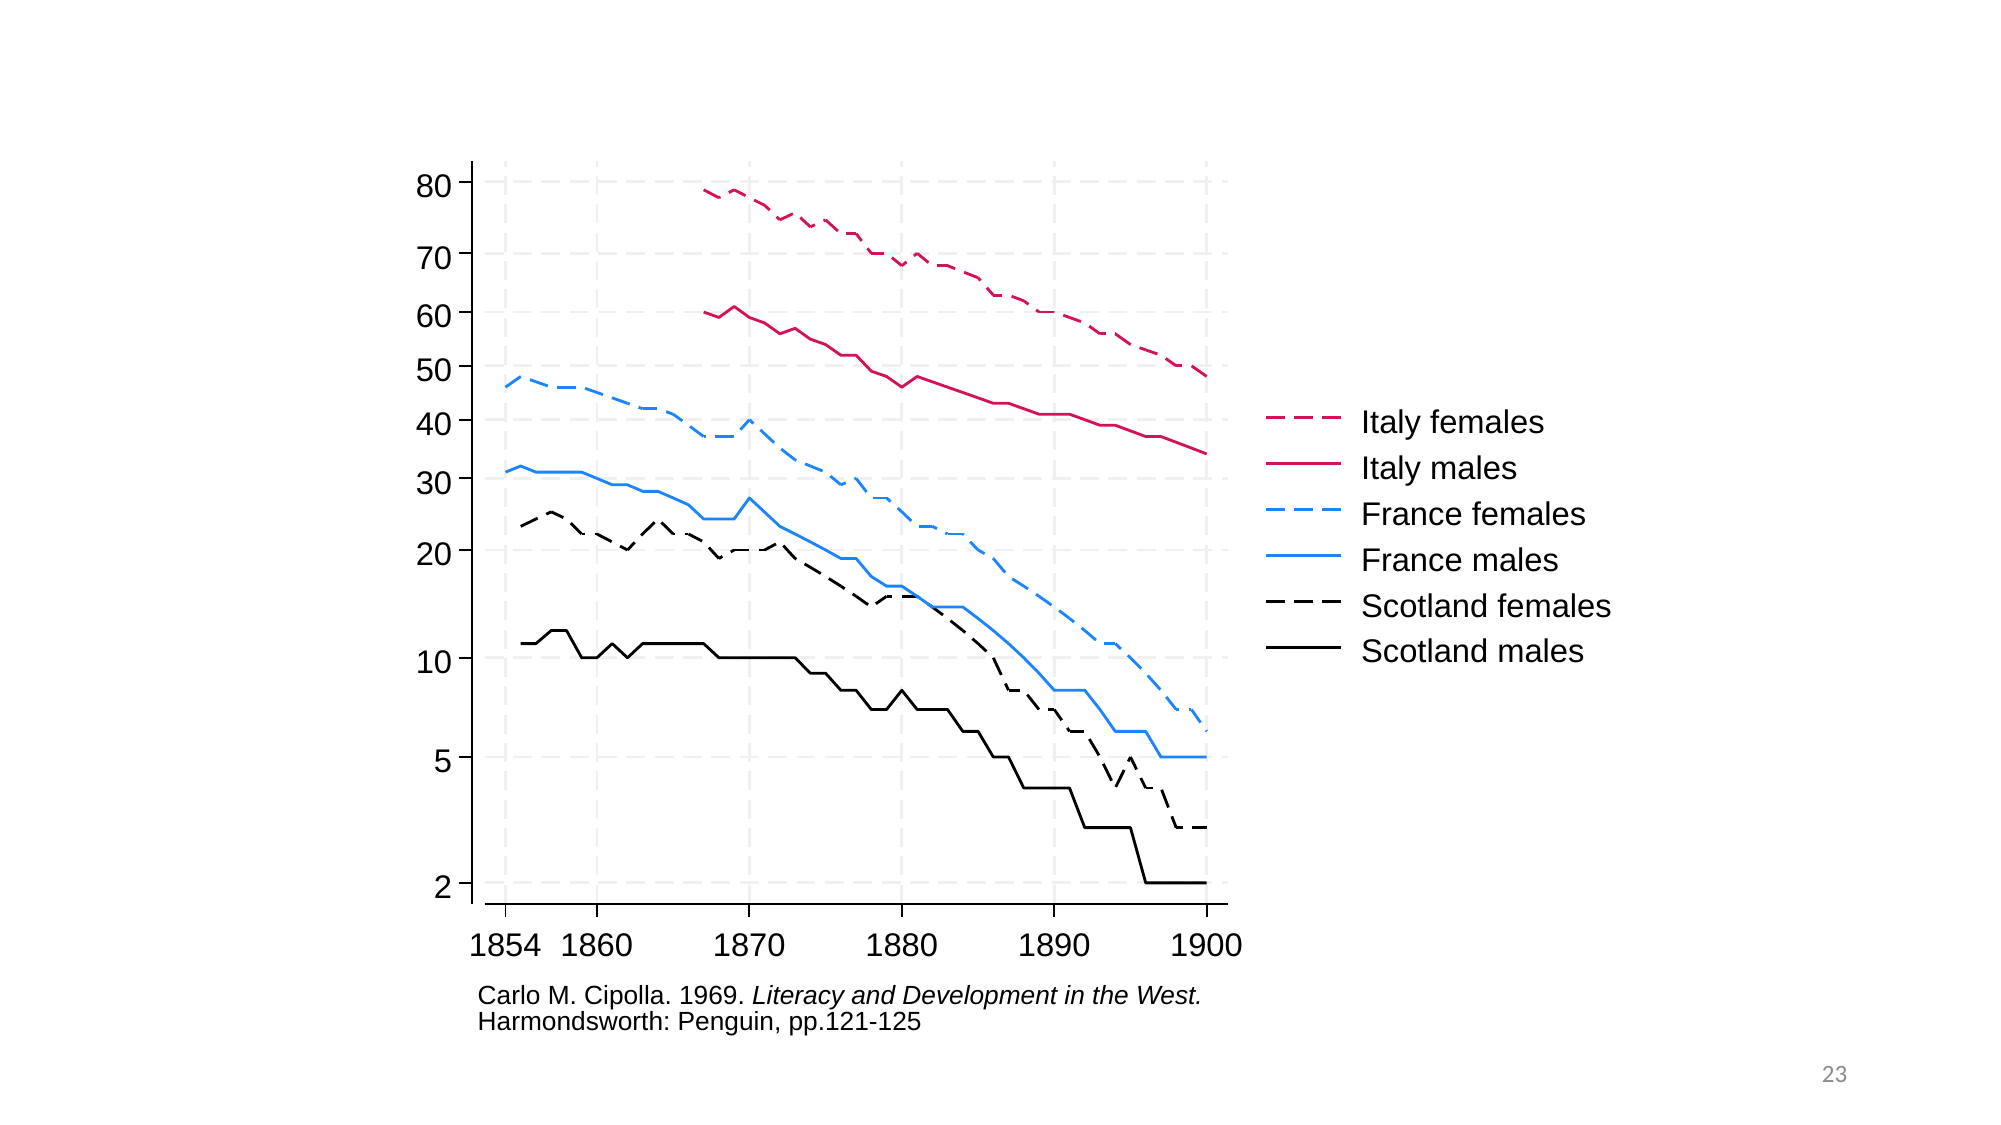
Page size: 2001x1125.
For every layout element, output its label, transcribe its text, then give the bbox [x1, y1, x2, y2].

picture [212, 127, 1788, 1073]
slide_number 23 [1412, 1042, 1863, 1103]
